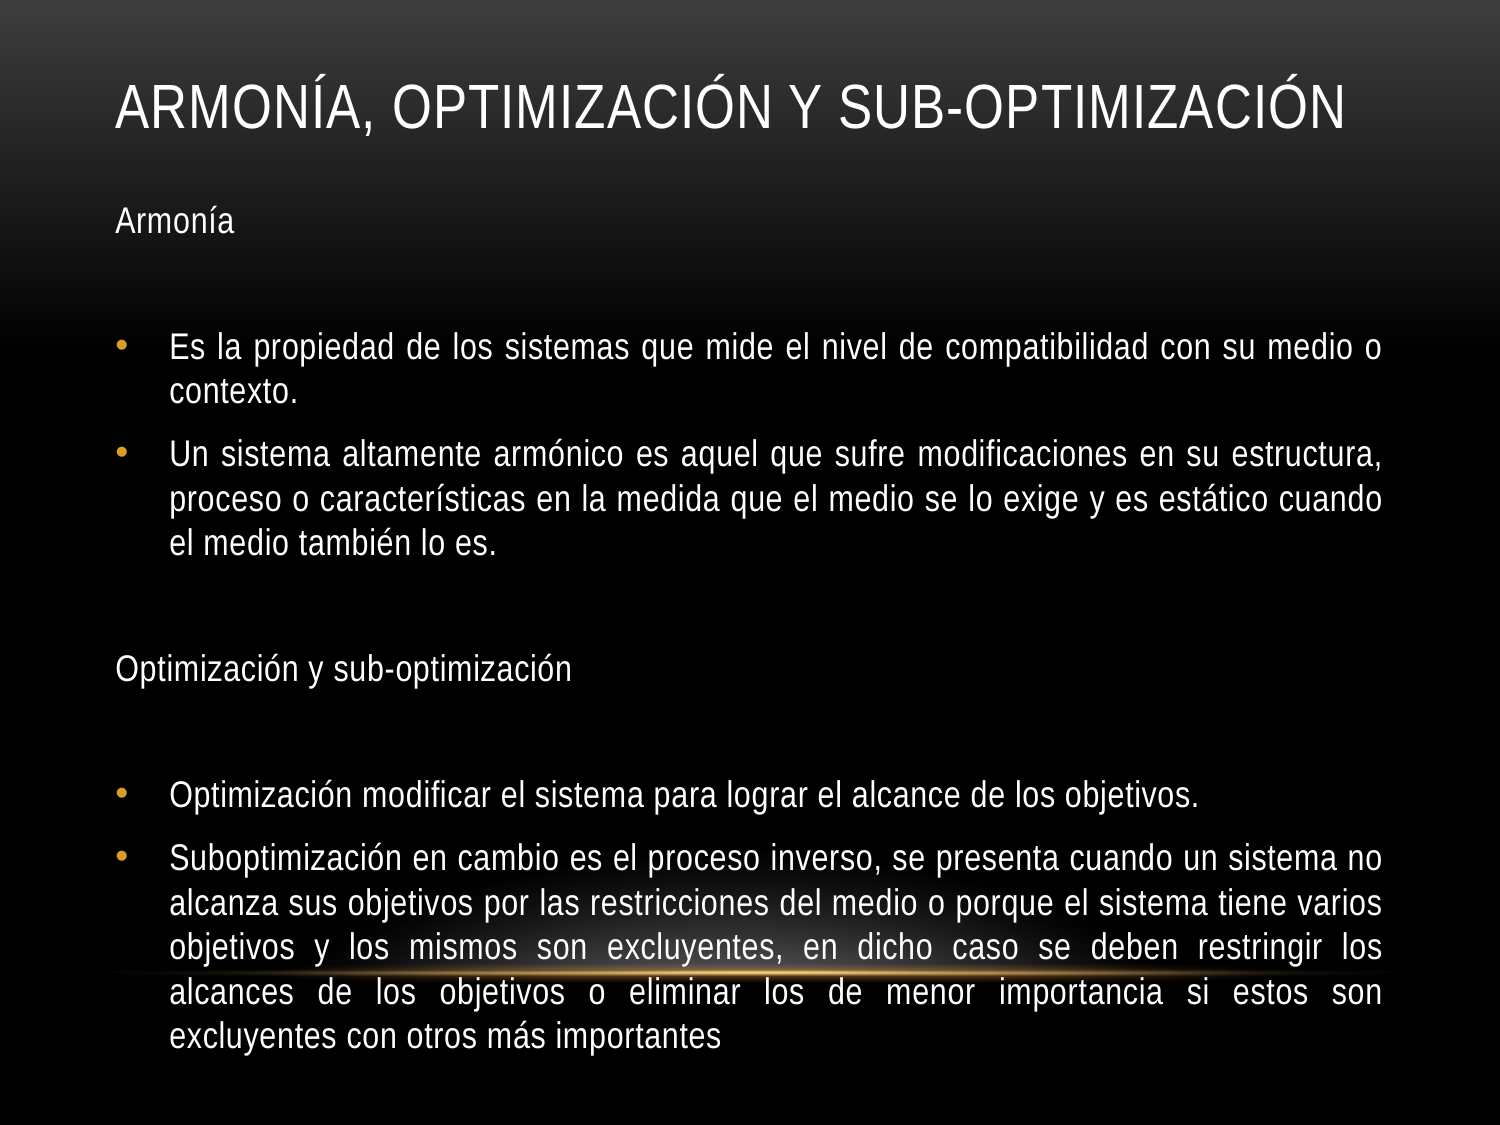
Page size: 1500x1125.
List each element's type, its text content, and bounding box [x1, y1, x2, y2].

list Armonía Es la propiedad de los sistemas que mide el nivel de compatibilidad con su medio o contexto. Un sistema altamente armónico es aquel que sufre modificaciones en su estructura, proceso o características en la medida que el medio se lo exige y es estático cuando el medio también lo es. Optimización y sub-optimización Optimización modificar el sistema para lograr el alcance de los objetivos. Suboptimización en cambio es el proceso inverso, se presenta cuando un sistema no alcanza sus objetivos por las restricciones del medio o porque el sistema tiene varios objetivos y los mismos son excluyentes, en dicho caso se deben restringir los alcances de los objetivos o eliminar los de menor importancia si estos son excluyentes con otros más importantes [100, 125, 1401, 1066]
title Armonía, Optimización y sub-optimización [100, 30, 1401, 125]
picture [0, 0, 1500, 1125]
